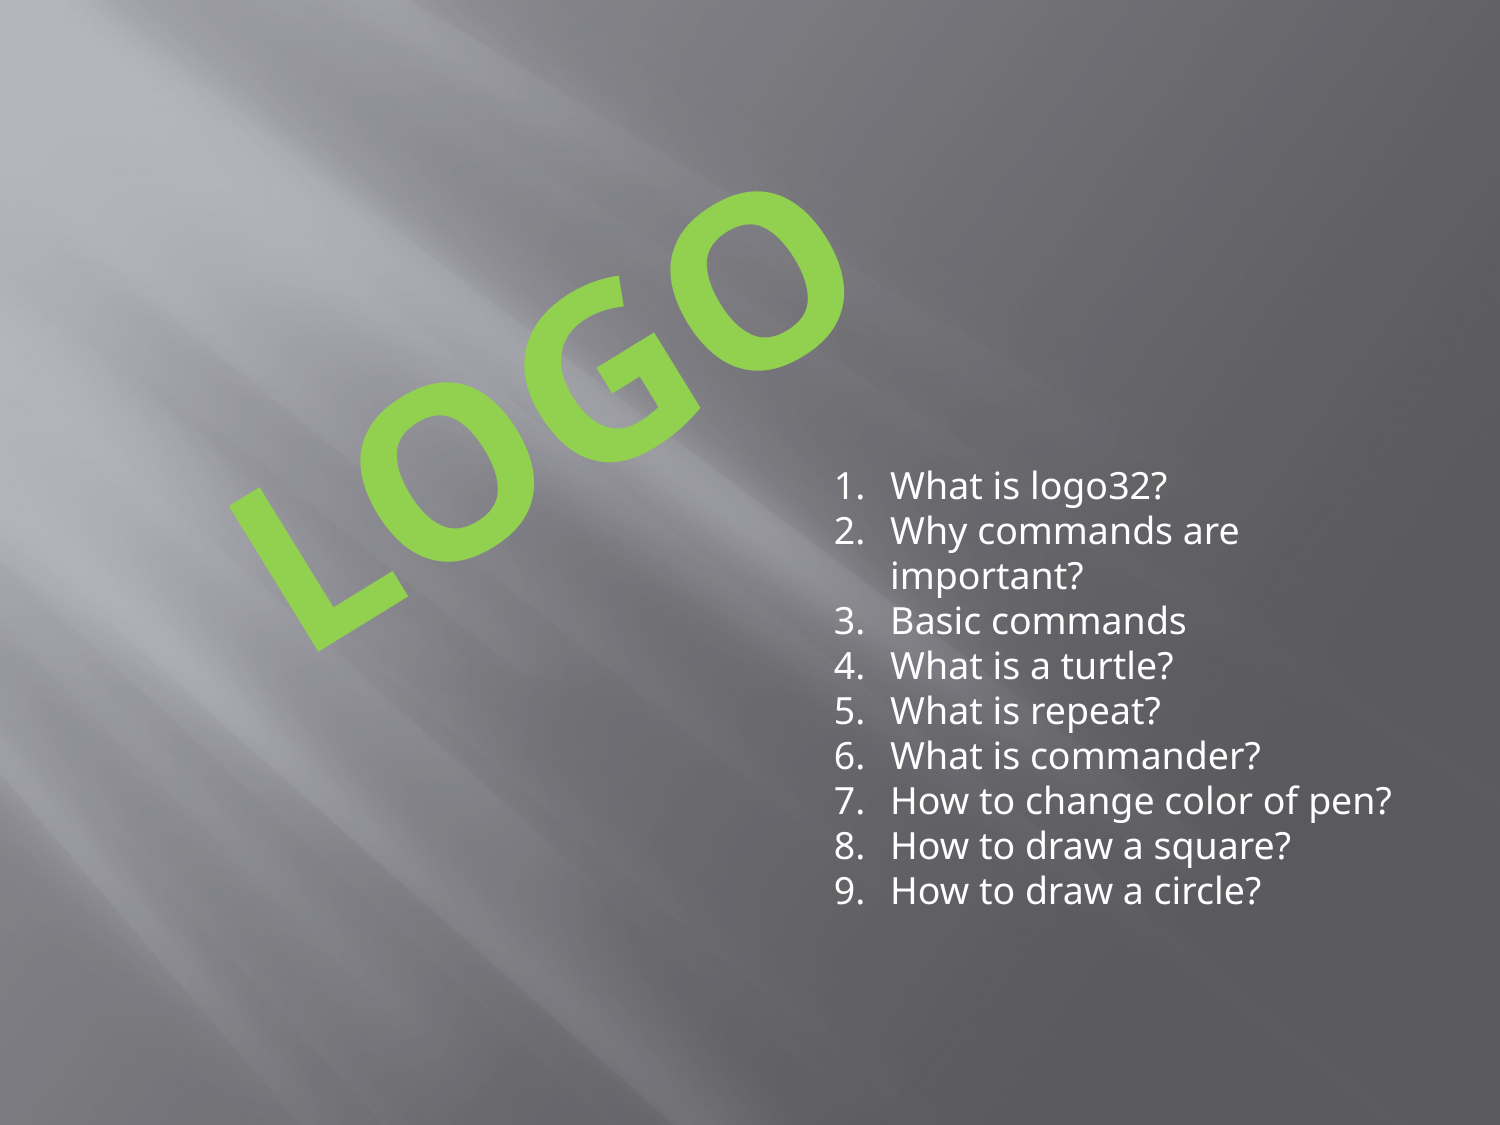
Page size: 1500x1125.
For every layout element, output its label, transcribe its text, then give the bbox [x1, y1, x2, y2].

text_box What is logo32? Why commands are important? Basic commands What is a turtle? What is repeat? What is commander? How to change color of pen? How to draw a square? How to draw a circle? [819, 454, 1457, 1055]
title LOGO [0, 0, 1088, 816]
